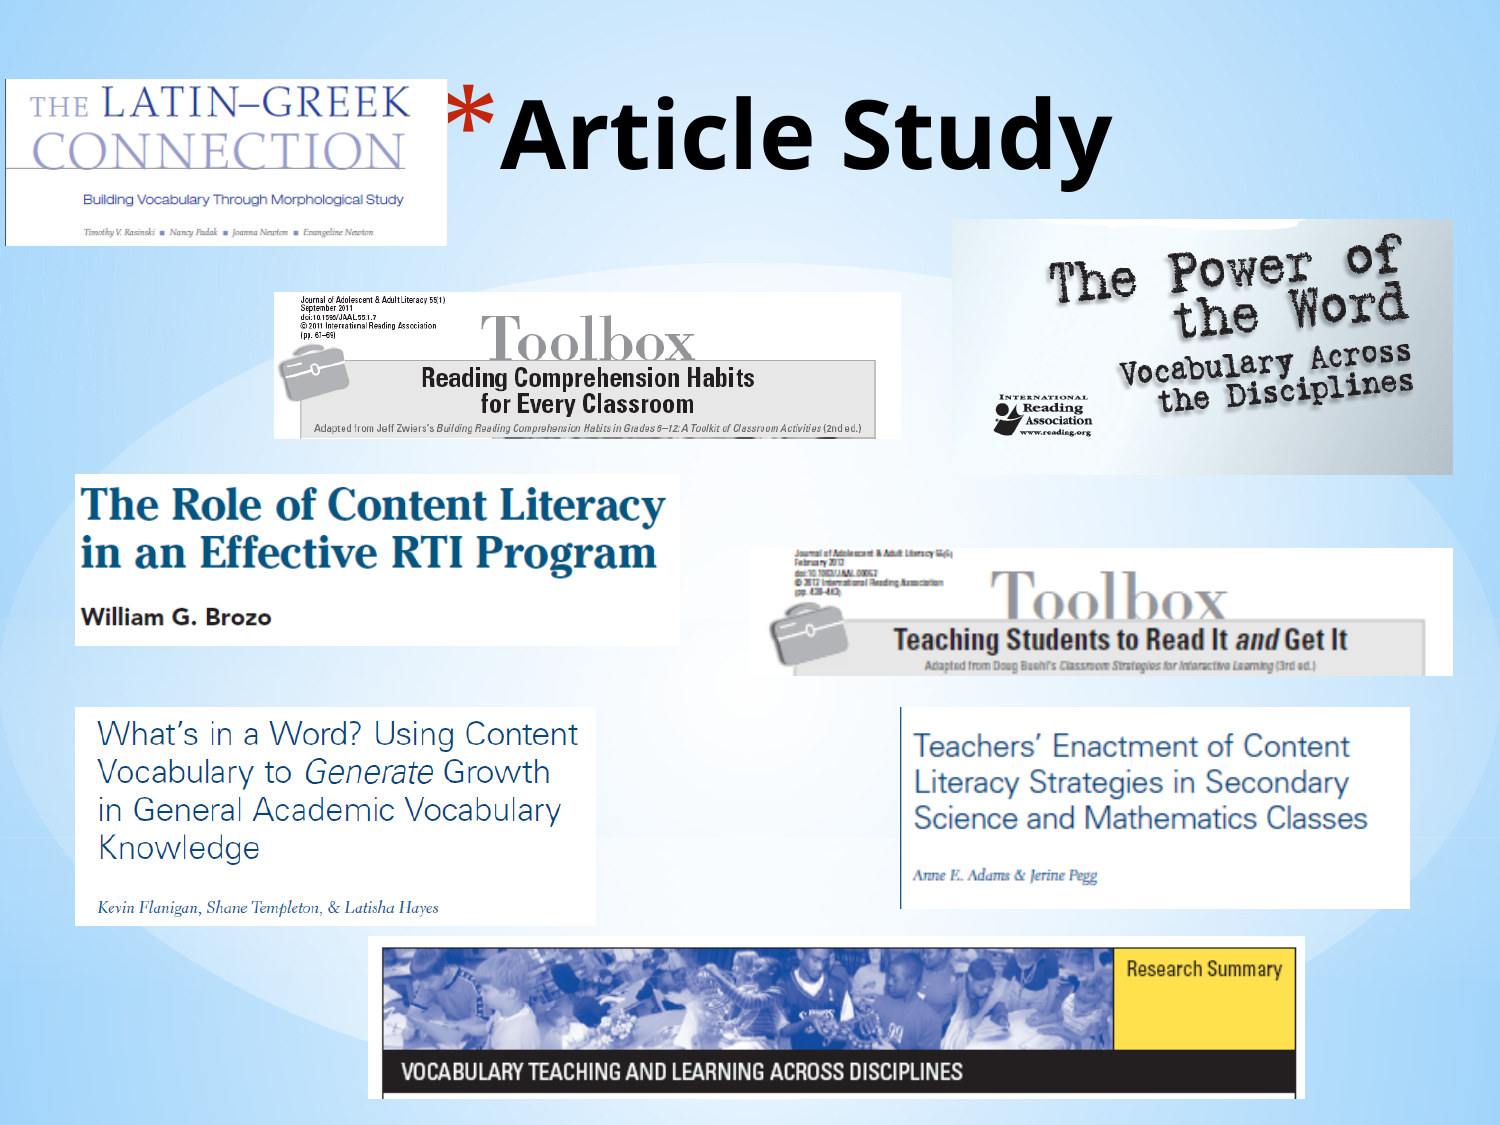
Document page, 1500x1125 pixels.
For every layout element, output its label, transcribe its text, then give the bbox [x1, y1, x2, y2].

picture [4, 79, 449, 247]
picture [368, 936, 1306, 1099]
picture [749, 548, 1454, 676]
picture [75, 474, 680, 646]
picture [75, 706, 596, 926]
picture [900, 706, 1410, 909]
picture [274, 292, 901, 439]
title Article Study [29, 66, 1128, 480]
picture [951, 218, 1454, 475]
